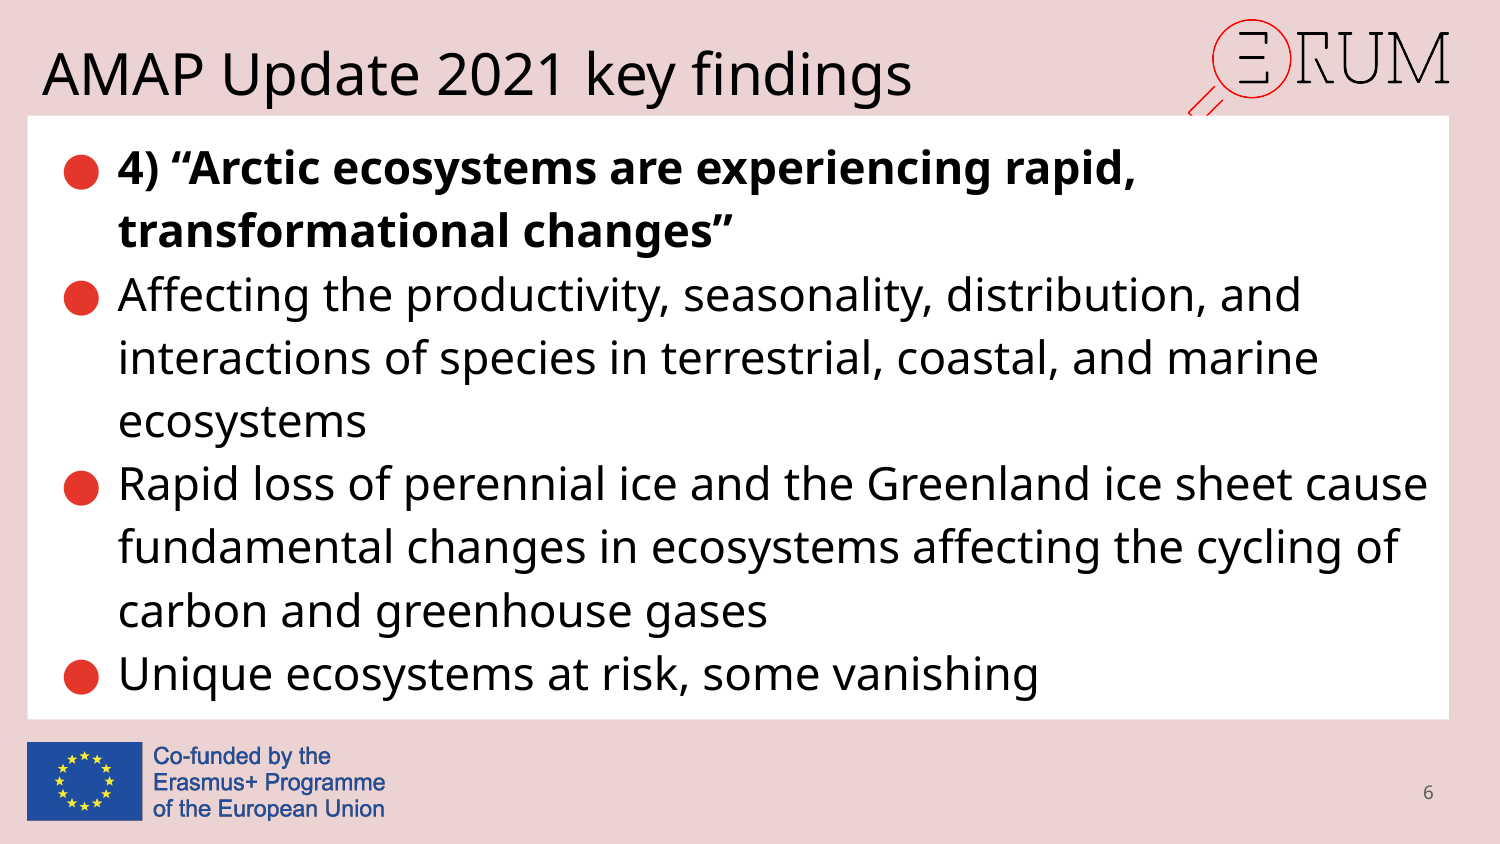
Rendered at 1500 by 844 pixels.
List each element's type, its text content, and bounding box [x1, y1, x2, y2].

slide_number 6 [1358, 761, 1449, 826]
title AMAP Update 2021 key findings (contin.) [27, 21, 1144, 115]
picture [27, 742, 385, 821]
picture [1136, 0, 1500, 137]
list 4) “Arctic ecosystems are experiencing rapid, transformational changes” Affecting the productivity, seasonality, distribution, and interactions of species in terrestrial, coastal, and marine ecosystems Rapid loss of perennial ice and the Greenland ice sheet cause fundamental changes in ecosystems affecting the cycling of carbon and greenhouse gases Unique ecosystems at risk, some vanishing [27, 115, 1449, 720]
